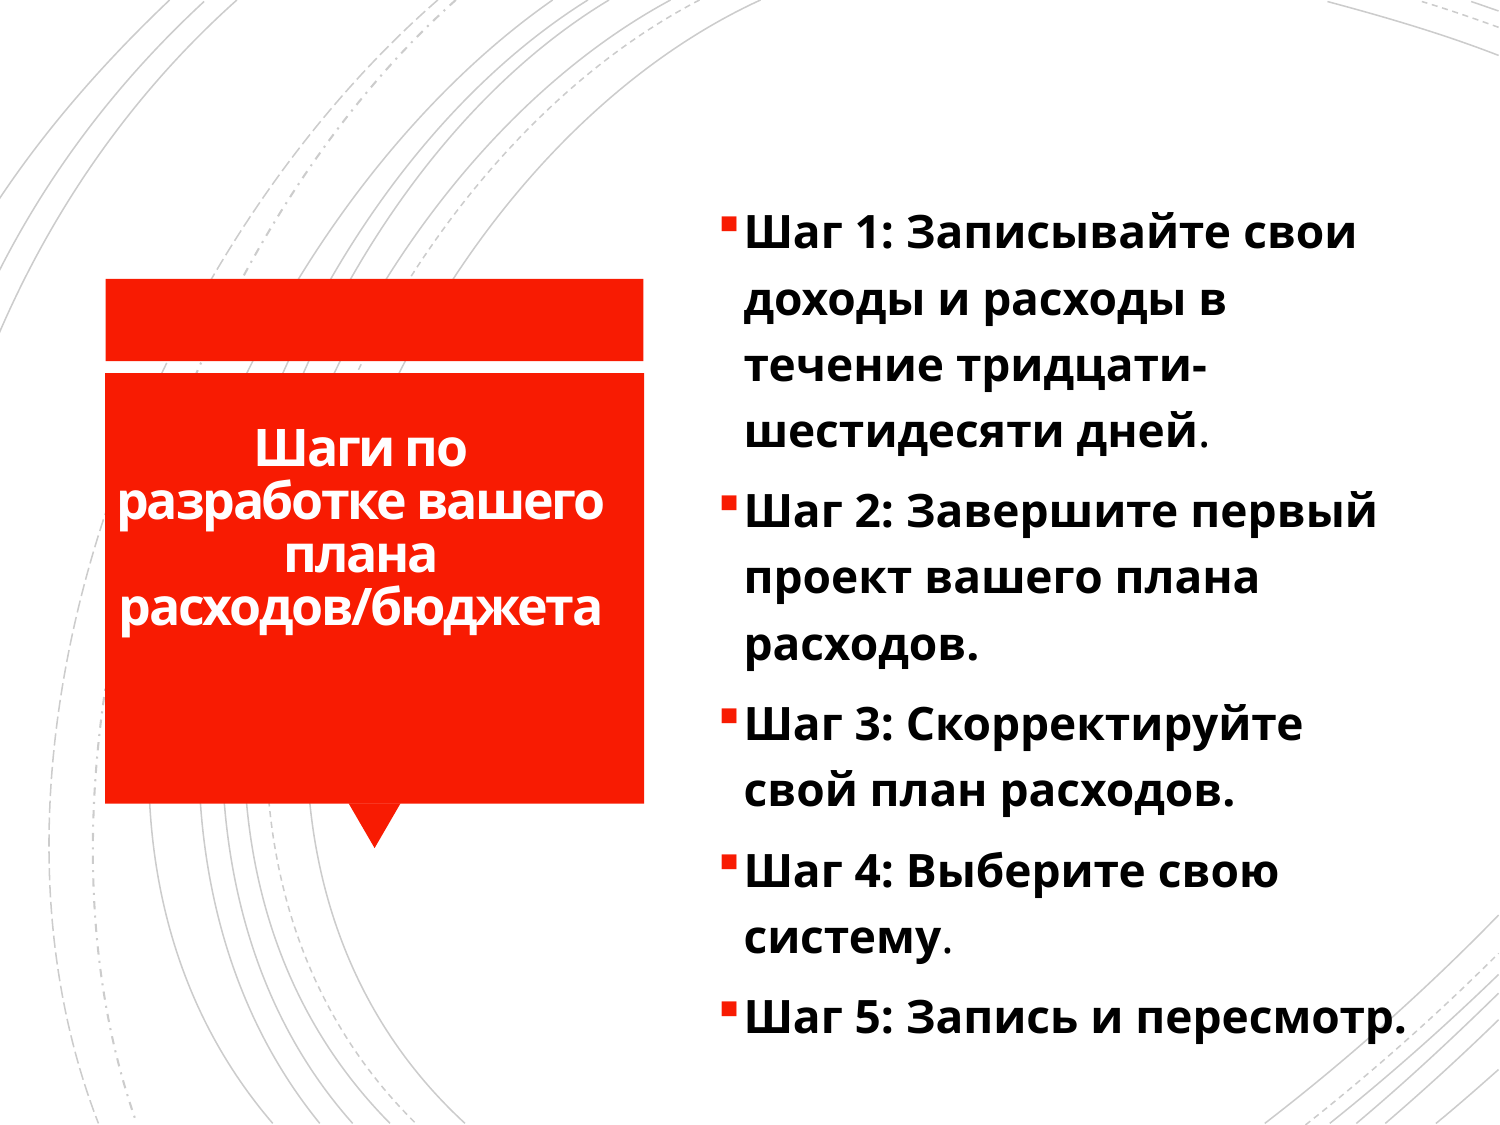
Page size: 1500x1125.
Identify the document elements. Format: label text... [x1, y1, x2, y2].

title Шаги по разработке вашего плана расходов/бюджета [76, 385, 644, 790]
list Шаг 1: Записывайте свои доходы и расходы в течение тридцати-шестидесяти дней. Шаг 2: Завершите первый проект вашего плана расходов. Шаг 3: Скорректируйте свой план расходов. Шаг 4: Выберите свою систему. Шаг 5: Запись и пересмотр. [702, 184, 1424, 1059]
